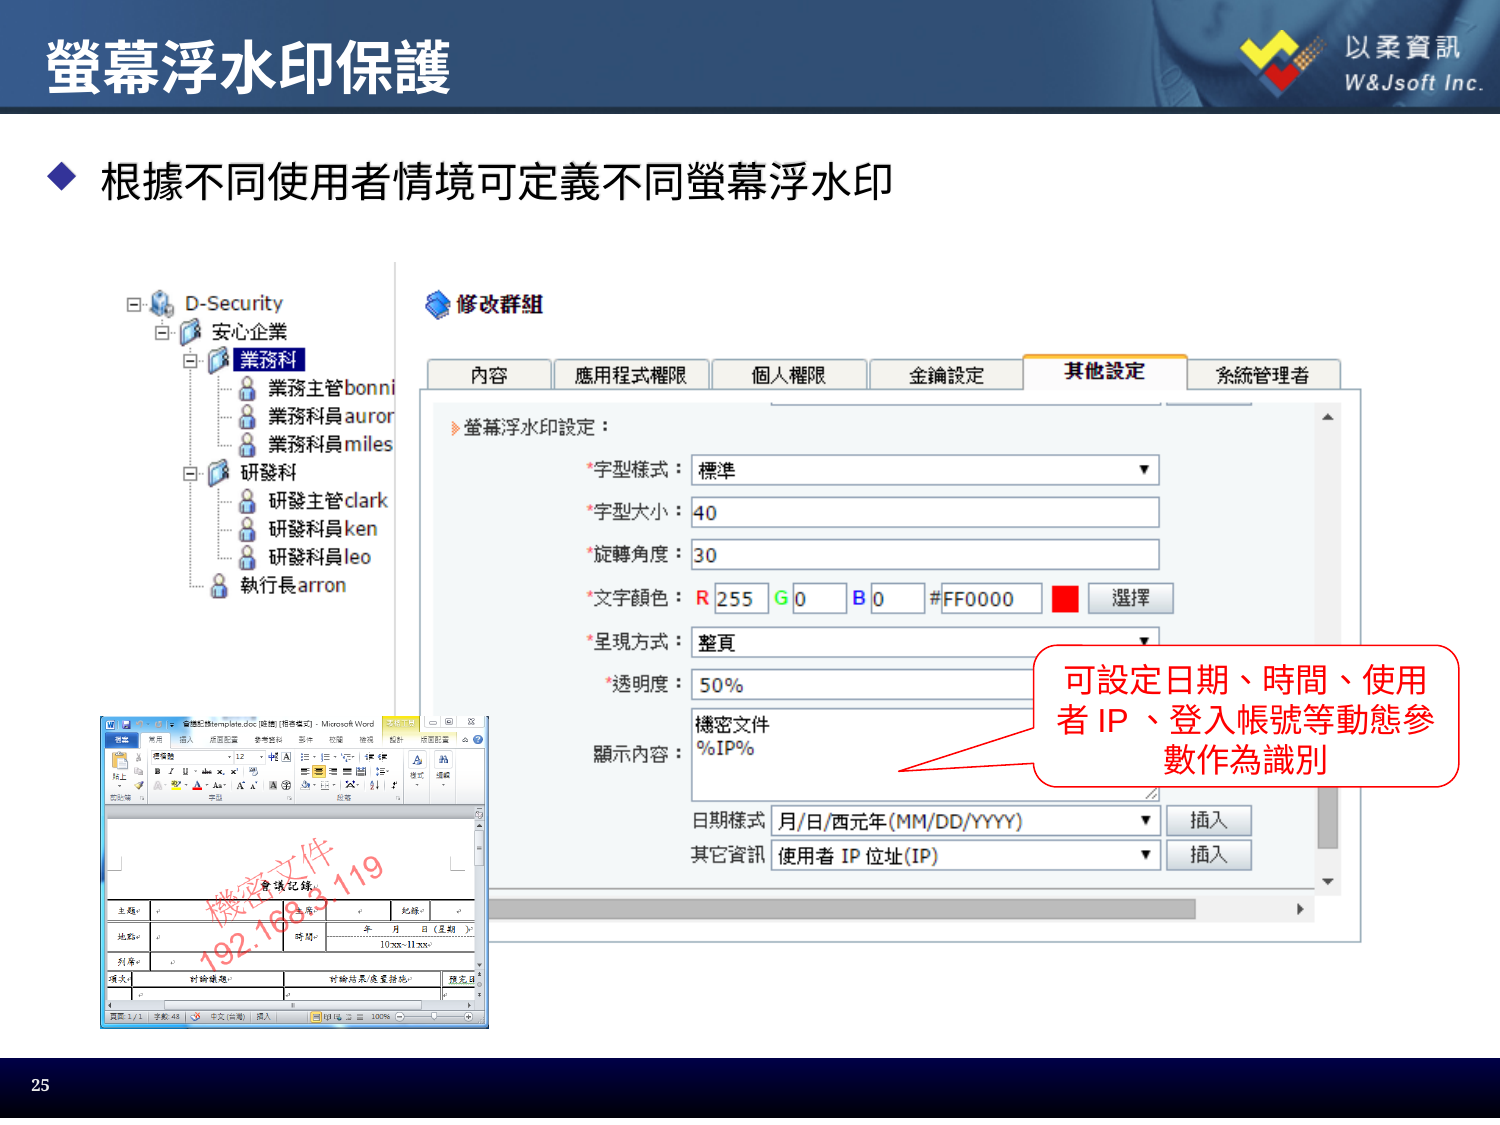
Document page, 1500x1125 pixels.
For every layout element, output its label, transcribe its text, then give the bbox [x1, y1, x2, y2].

text_box 根據不同使用者情境可定義不同螢幕浮水印 [29, 153, 1294, 1035]
picture [0, 0, 1500, 114]
title 螢幕浮水印保護 [29, 15, 1282, 118]
slide_number 25 [5, 1066, 66, 1106]
text_box 可設定日期、時間、使用者IP、登入帳號等動態參數作為識別 [1374, 645, 1459, 787]
picture [99, 262, 1369, 1029]
